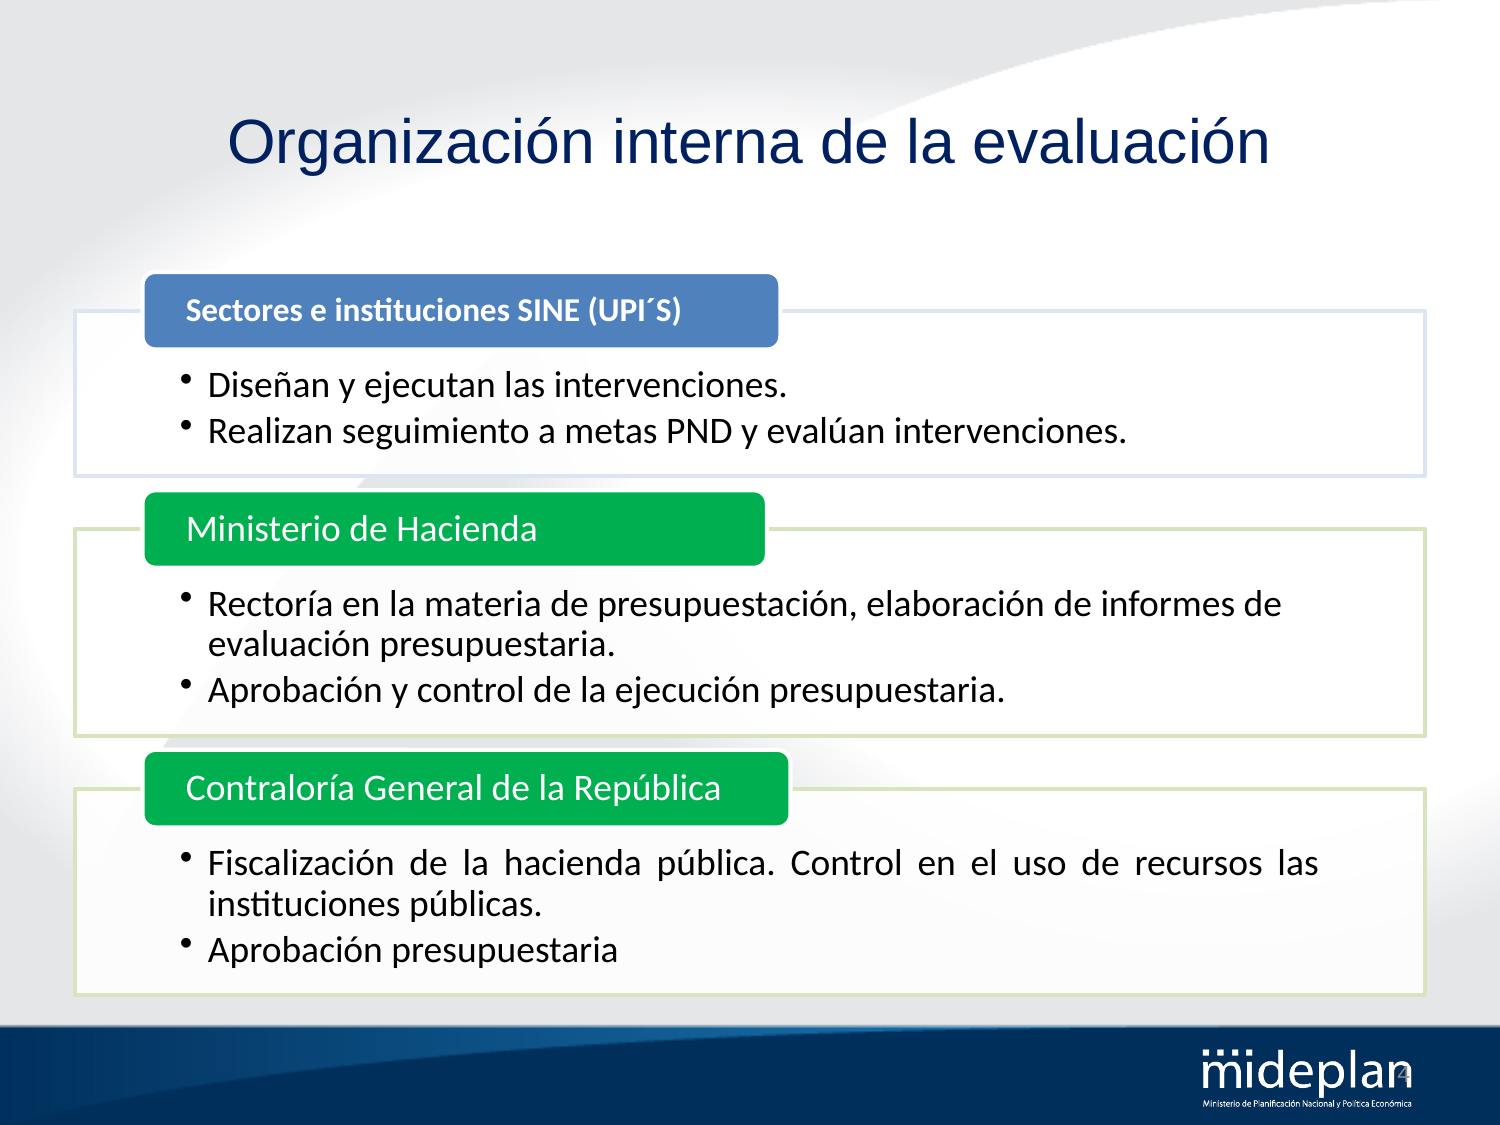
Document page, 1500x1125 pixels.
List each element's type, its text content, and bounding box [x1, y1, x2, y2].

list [74, 262, 1426, 1006]
slide_number 4 [1074, 1042, 1425, 1103]
title Organización interna de la evaluación [74, 44, 1426, 233]
picture [0, 1011, 1500, 1125]
